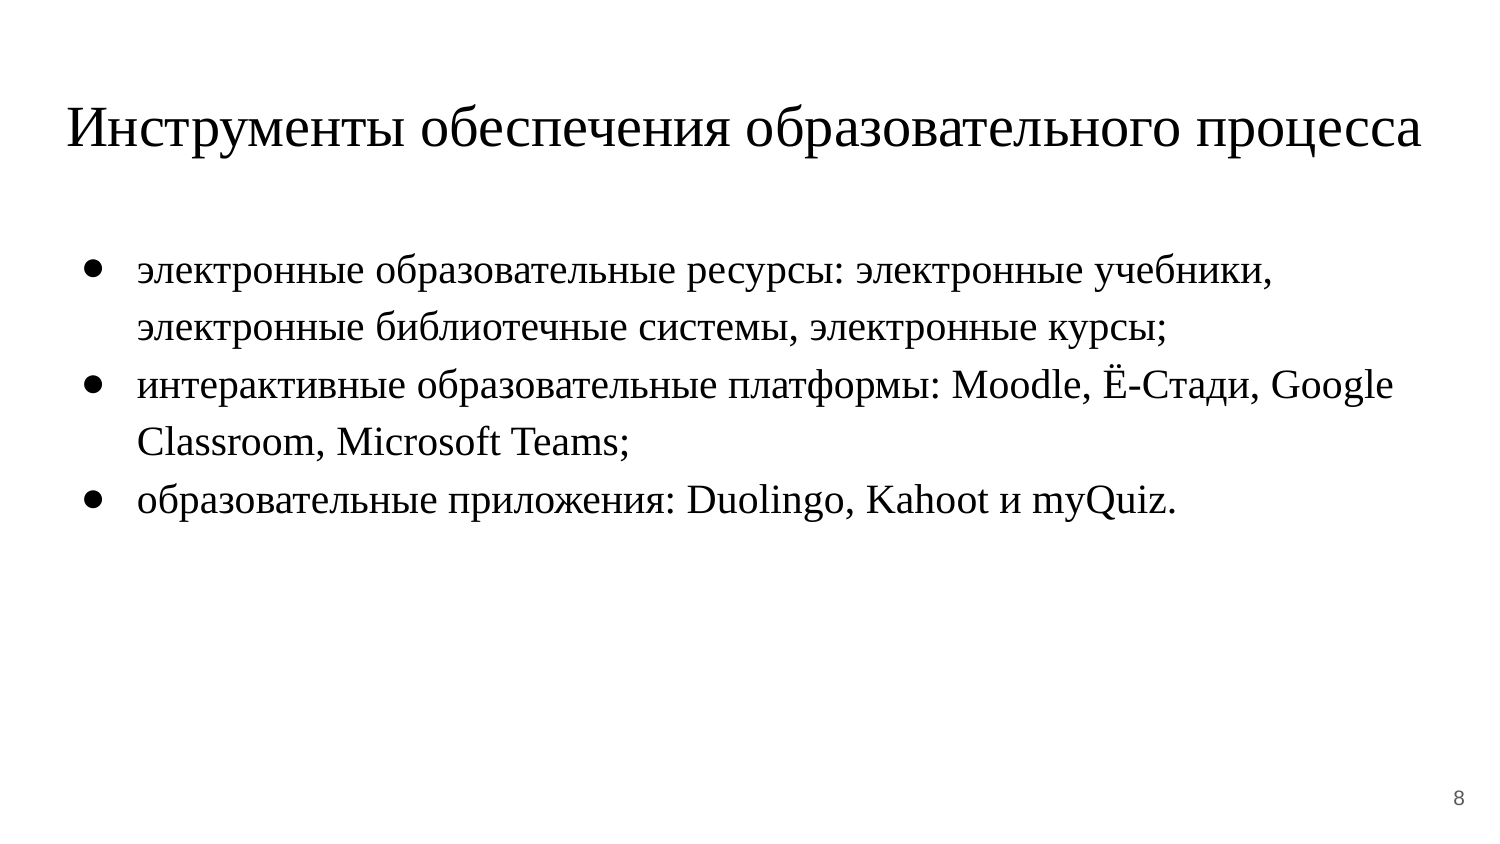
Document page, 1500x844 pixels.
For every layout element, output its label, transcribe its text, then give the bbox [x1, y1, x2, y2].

slide_number 8 [1389, 764, 1480, 830]
title Инструменты обеспечения образовательного процесса [51, 72, 1449, 167]
list электронные образовательные ресурсы: электронные учебники, электронные библиотечные системы, электронные курсы; интерактивные образовательные платформы: Moodle, Ё-Стади, Google Classroom, Microsoft Teams; образовательные приложения: Duolingo, Kahoot и myQuiz. [51, 219, 1449, 780]
